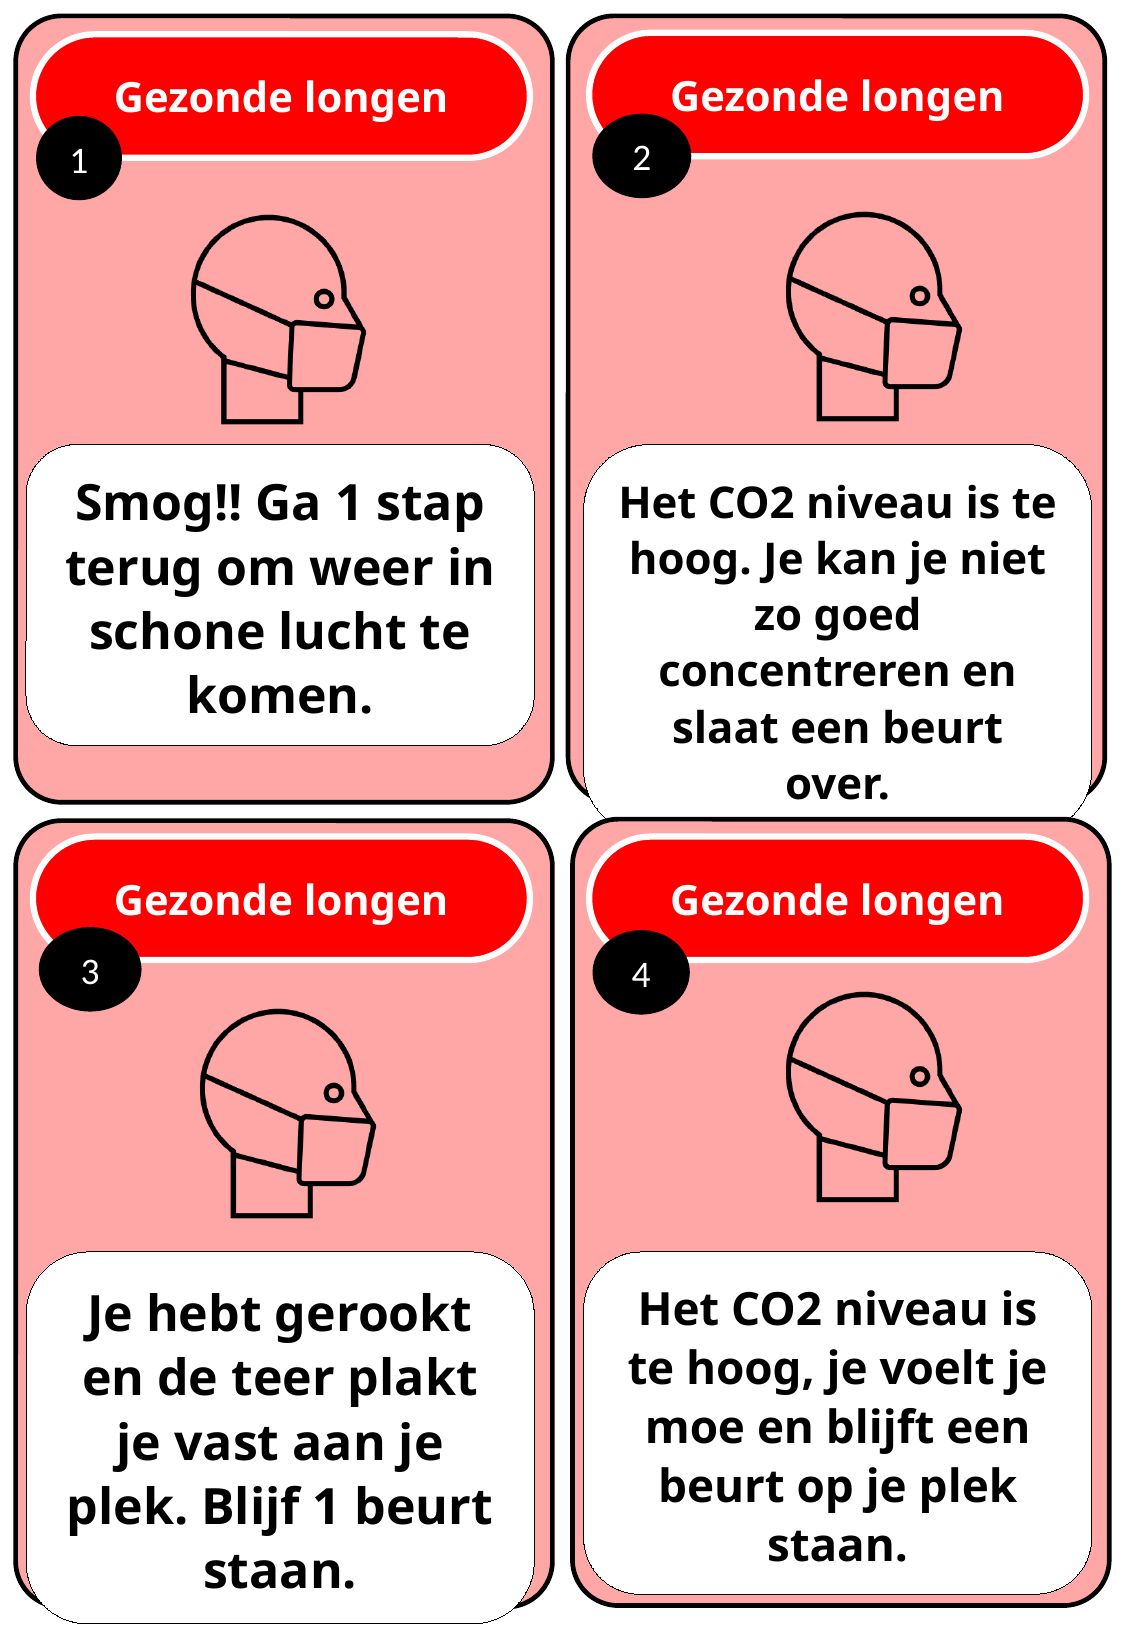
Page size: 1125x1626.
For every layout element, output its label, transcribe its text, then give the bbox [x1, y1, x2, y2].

text_box Het CO2 niveau is te hoog, je voelt je moe en blijft een beurt op je plek staan. [583, 1251, 1092, 1595]
text_box Gezonde longen [588, 31, 1088, 158]
text_box 2 [592, 113, 692, 199]
text_box [14, 819, 554, 1608]
text_box Het CO2 niveau is te hoog. Je kan je niet zo goed concentreren en slaat een beurt over. [583, 444, 1092, 819]
text_box Smog!! Ga 1 stap terug om weer in schone lucht te komen. [25, 444, 535, 746]
text_box 1 [36, 115, 122, 201]
text_box Gezonde longen [31, 33, 531, 159]
picture [744, 977, 994, 1227]
text_box Je hebt gerookt en de teer plakt je vast aan je plek. Blijf 1 beurt staan. [26, 1251, 535, 1624]
picture [744, 197, 994, 446]
text_box [14, 14, 554, 804]
text_box 3 [38, 927, 142, 1012]
text_box Gezonde longen [31, 835, 531, 962]
text_box Gezonde longen [588, 835, 1088, 962]
text_box [567, 14, 1106, 797]
picture [158, 994, 408, 1243]
picture [149, 200, 398, 449]
text_box 4 [592, 930, 690, 1015]
text_box [571, 818, 1111, 1607]
